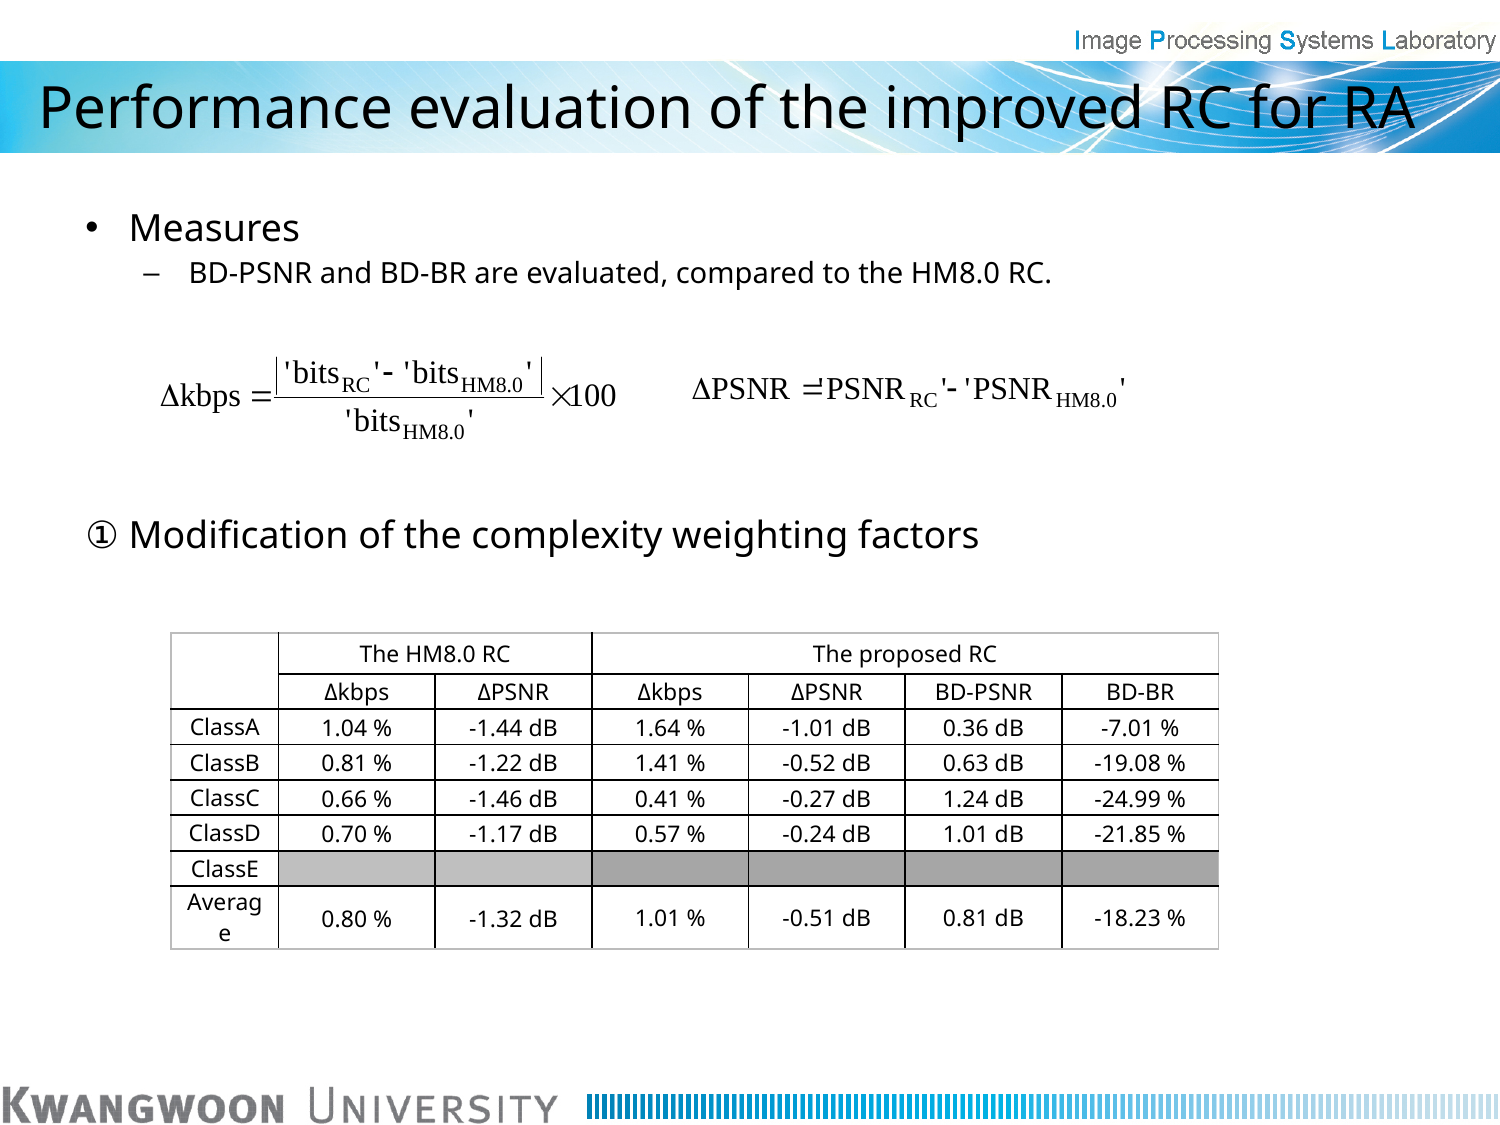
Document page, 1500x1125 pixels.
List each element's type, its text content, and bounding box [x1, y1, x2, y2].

table_cell 0.80 % [279, 887, 434, 948]
table_cell [436, 852, 591, 885]
table_cell BD-BR [1063, 675, 1218, 708]
table_cell -24.99 % [1063, 781, 1218, 814]
table_cell 0.36 dB [906, 710, 1061, 744]
table_cell -21.85 % [1063, 816, 1218, 850]
table_cell [593, 852, 748, 885]
picture [0, 1, 1500, 1125]
table_header [172, 634, 278, 708]
table_cell [1063, 852, 1218, 885]
table_cell -1.01 dB [749, 710, 904, 744]
table_cell 1.41 % [593, 745, 748, 779]
table_cell -0.24 dB [749, 816, 904, 850]
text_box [156, 353, 621, 445]
table_cell ClassC [172, 781, 278, 814]
table_cell Δkbps [279, 675, 434, 708]
table_cell 0.66 % [279, 781, 434, 814]
table_cell BD-PSNR [906, 675, 1061, 708]
table_cell [749, 852, 904, 885]
table_cell 0.41 % [593, 781, 748, 814]
table_cell -18.23 % [1063, 887, 1218, 948]
text_box Measures BD-PSNR and BD-BR are evaluated, compared to the HM8.0 RC. [70, 196, 1471, 324]
table_header The HM8.0 RC [279, 634, 591, 673]
table_cell ΔPSNR [436, 675, 591, 708]
table_cell -1.44 dB [436, 710, 591, 744]
table_cell -1.22 dB [436, 745, 591, 779]
table_cell 1.01 % [593, 887, 748, 948]
table_cell 1.01 dB [906, 816, 1061, 850]
table_cell -1.46 dB [436, 781, 591, 814]
table_cell 1.04 % [279, 710, 434, 744]
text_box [688, 371, 1129, 413]
table_cell -0.51 dB [749, 887, 904, 948]
table_cell -7.01 % [1063, 710, 1218, 744]
table_cell -1.32 dB [436, 887, 591, 948]
table_cell 1.64 % [593, 710, 748, 744]
table_cell [906, 852, 1061, 885]
table_cell 0.63 dB [906, 745, 1061, 779]
table_cell ClassA [172, 710, 278, 744]
table_cell ClassD [172, 816, 278, 850]
table_cell 0.57 % [593, 816, 748, 850]
table_cell [279, 852, 434, 885]
table_cell -19.08 % [1063, 745, 1218, 779]
table_cell -0.52 dB [749, 745, 904, 779]
table_header The proposed RC [593, 634, 1218, 673]
table_cell 1.24 dB [906, 781, 1061, 814]
table_cell ClassB [172, 745, 278, 779]
title Performance evaluation of the improved RC for RA [23, 58, 1459, 153]
table_cell -0.27 dB [749, 781, 904, 814]
table_cell -1.17 dB [436, 816, 591, 850]
table_cell Δkbps [593, 675, 748, 708]
table_cell 0.81 dB [906, 887, 1061, 948]
table_cell 0.81 % [279, 745, 434, 779]
table_cell 0.70 % [279, 816, 434, 850]
table_cell Average [172, 887, 278, 948]
table_cell ClassE [172, 852, 278, 885]
table_cell ΔPSNR [749, 675, 904, 708]
text_box ① Modification of the complexity weighting factors [70, 503, 1425, 575]
